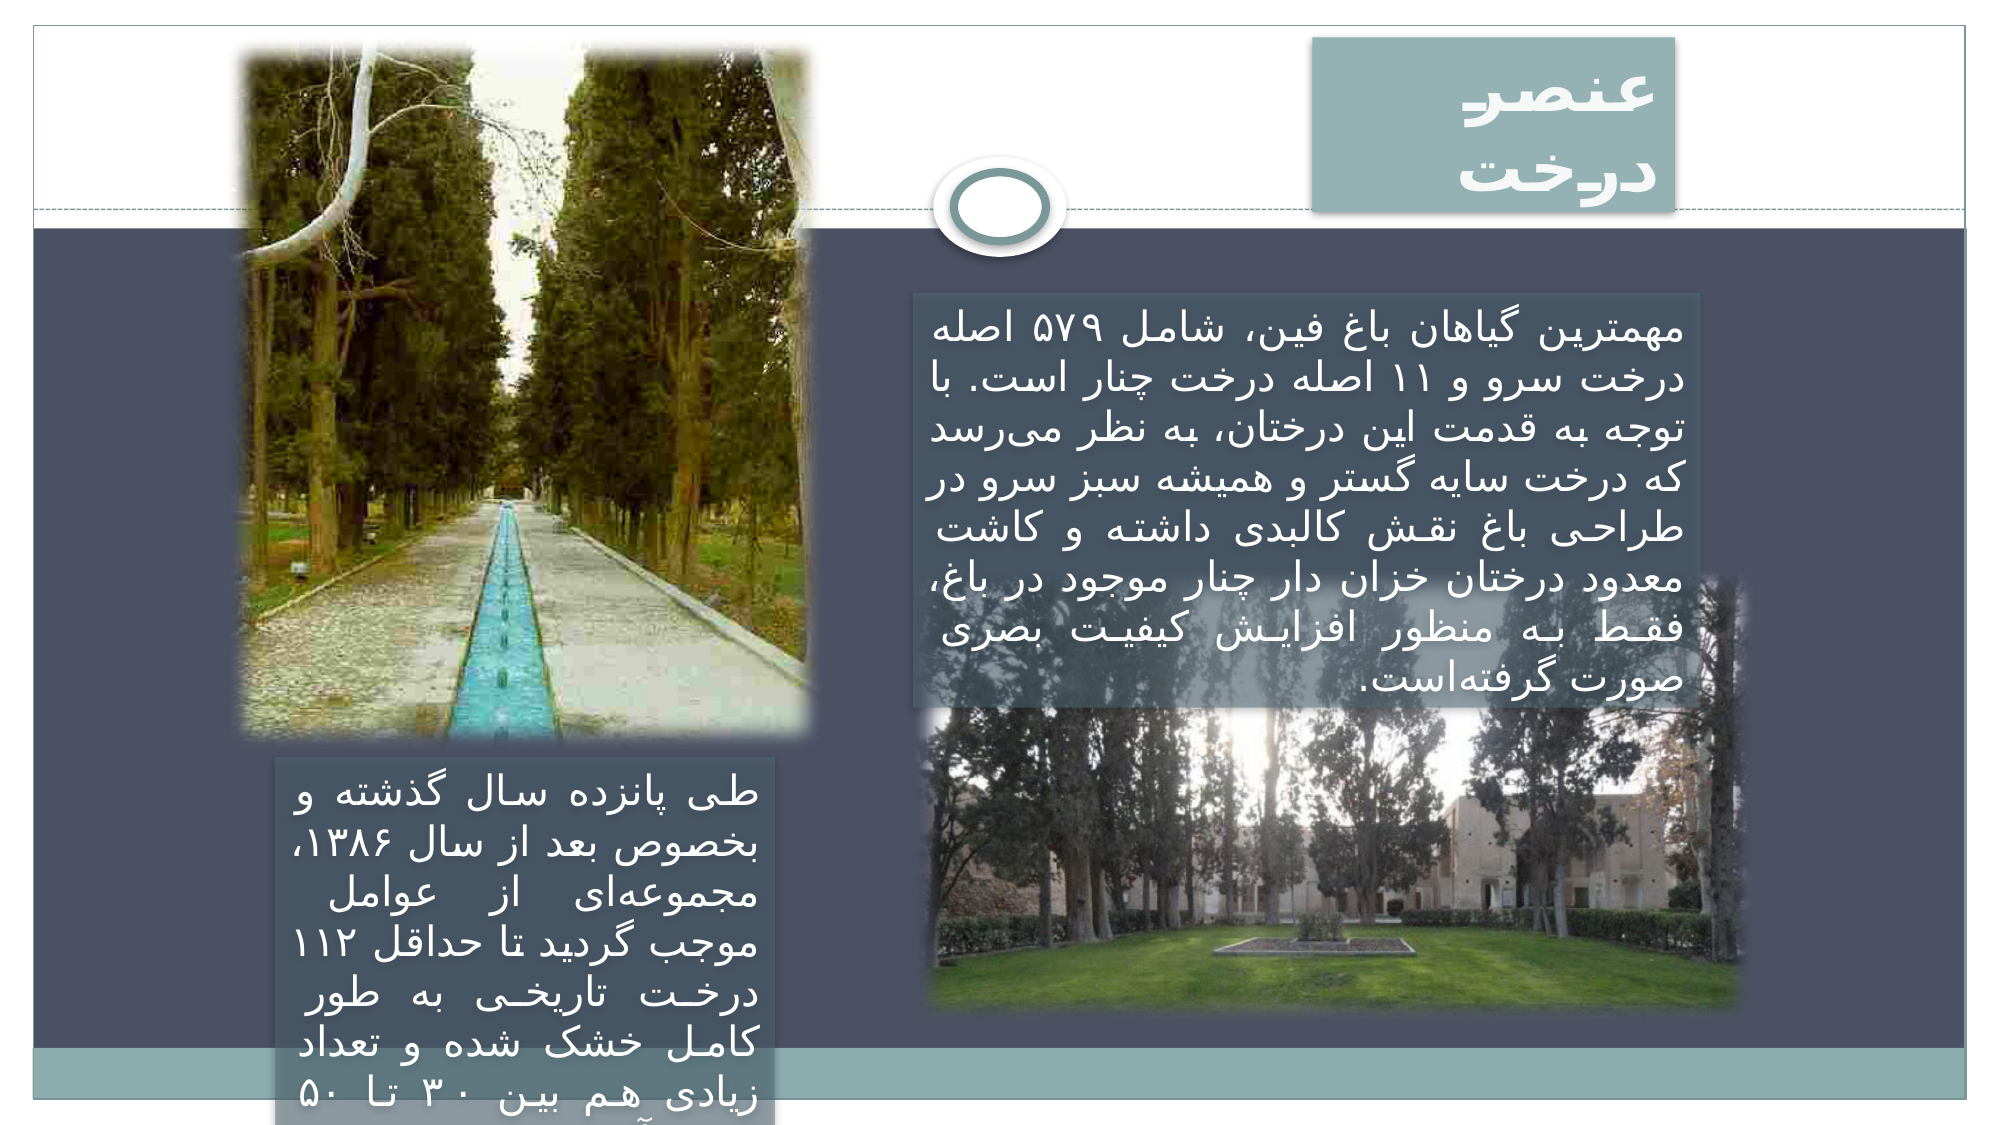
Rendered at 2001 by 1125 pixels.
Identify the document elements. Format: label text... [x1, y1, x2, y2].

text_box طی پانزده سال گذشته و بخصوص بعد از سال ۱۳۸۶، مجموعه‌ای از عوامل موجب گردید تا حداقل ۱۱۲ درخت تاریخی به طور کامل خشک شده و تعداد زیادی هم بین ۳۰ تا ۵۰ درصد آسیب ببینند. [275, 762, 775, 1125]
picture [226, 37, 824, 751]
picture [912, 567, 1755, 1025]
text_box عنصر درخت [1312, 37, 1675, 213]
text_box مهمترین گیاهان باغ فین، شامل ۵۷۹ اصله درخت سرو و ۱۱ اصله درخت چنار است. با توجه به قدمت این درختان، به نظر می‌رسد که درخت سایه گستر و همیشه سبز سرو در طراحی باغ نقش کالبدی داشته و کاشت معدود درختان خزان دار چنار موجود در باغ، فقط به منظور افزایش کیفیت بصری صورت گرفته‌است. [912, 292, 1701, 565]
